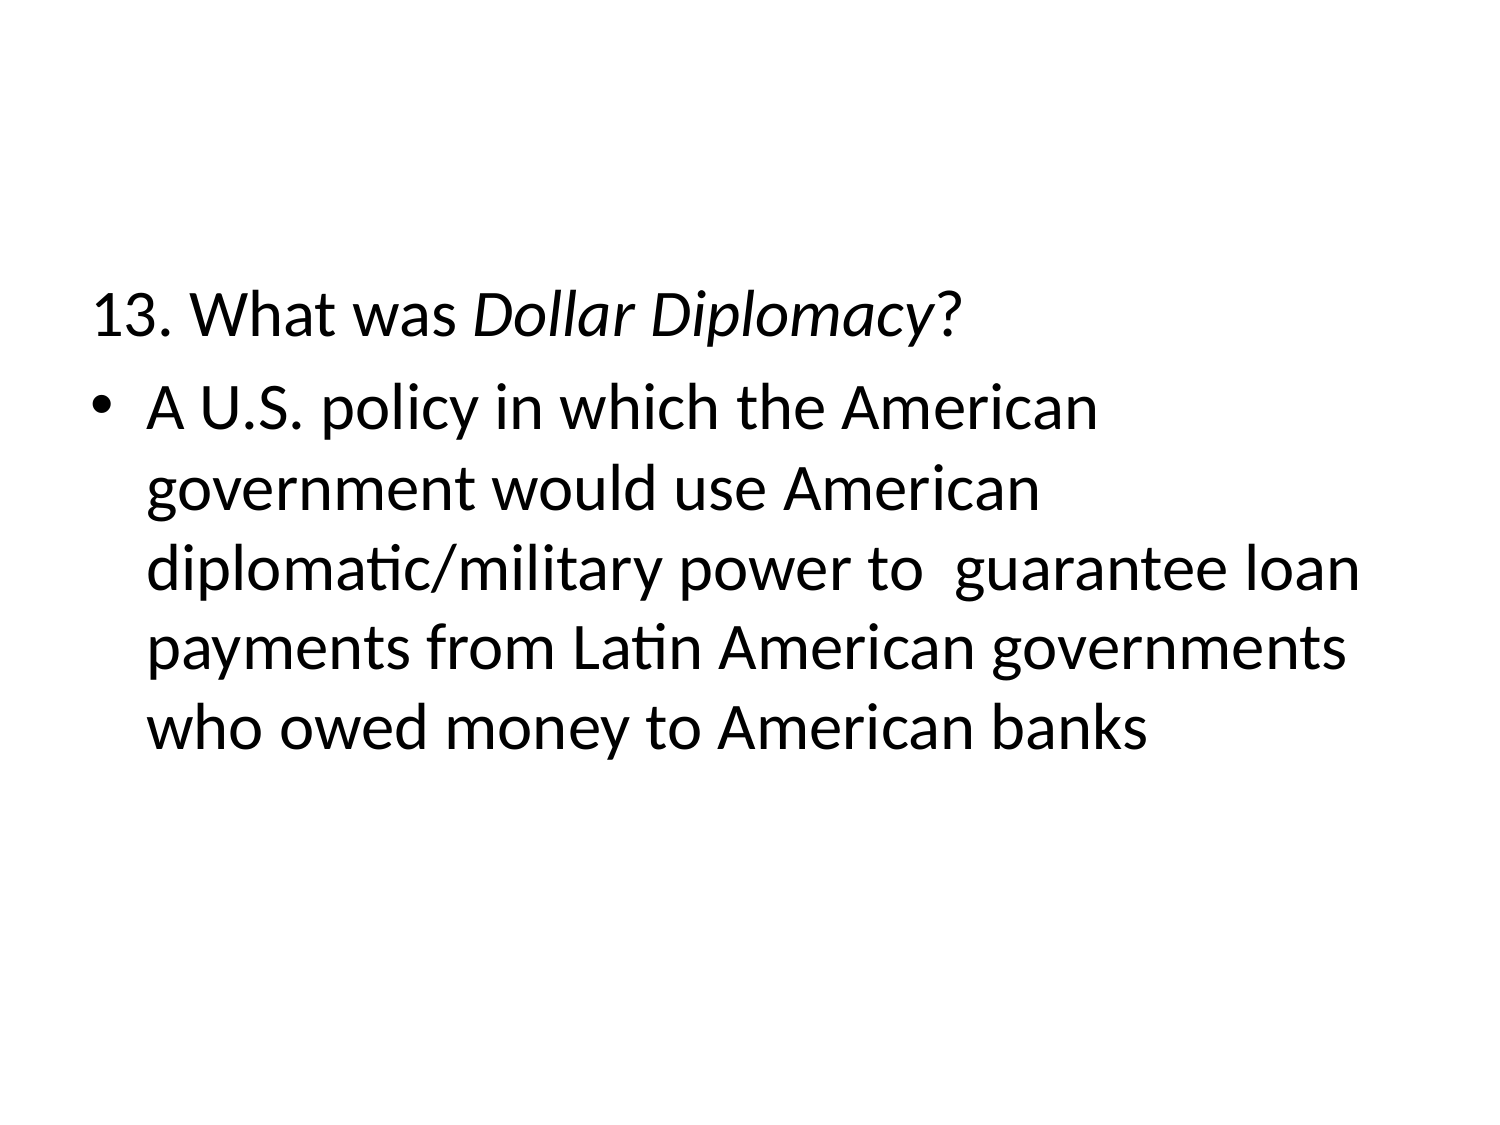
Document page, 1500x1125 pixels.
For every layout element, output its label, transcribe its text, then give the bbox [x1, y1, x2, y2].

list 13. What was Dollar Diplomacy? A U.S. policy in which the American government would use American diplomatic/military power to guarantee loan payments from Latin American governments who owed money to American banks [75, 262, 1425, 1005]
